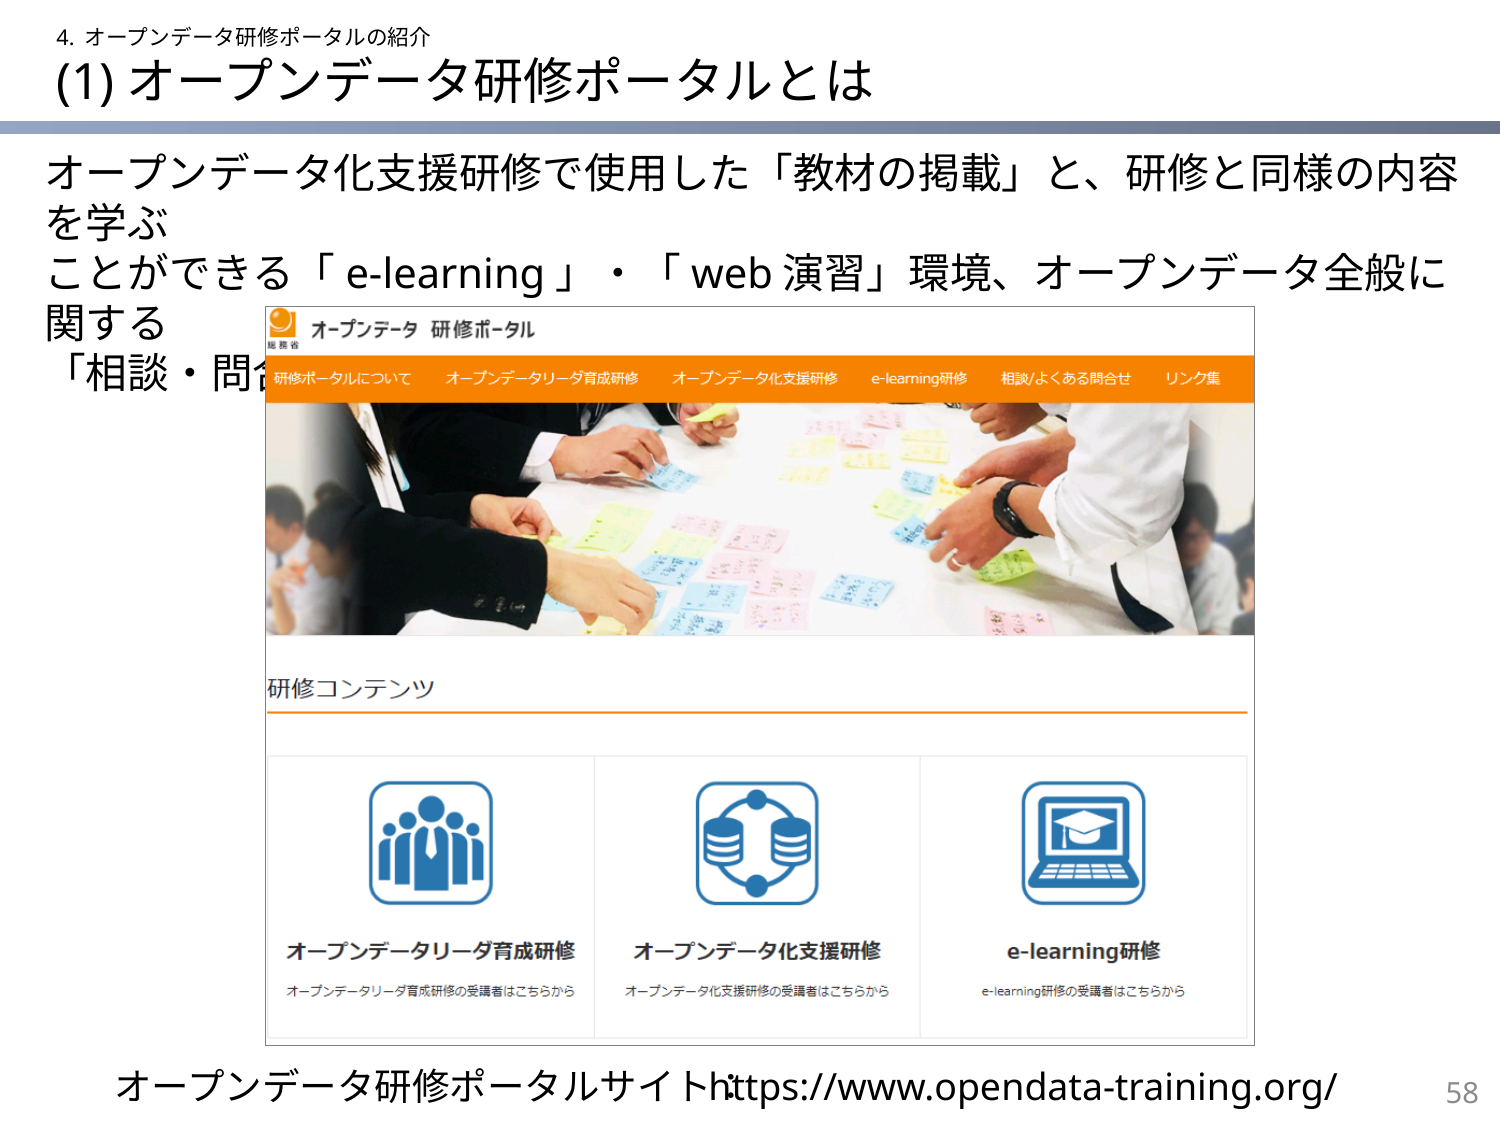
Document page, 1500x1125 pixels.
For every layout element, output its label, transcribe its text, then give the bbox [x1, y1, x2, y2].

text_box 4. オープンデータ研修ポータルの紹介 [41, 19, 1471, 58]
text_box https://www.opendata-training.org/ [765, 1056, 1354, 1116]
title (1)オープンデータ研修ポータルとは [41, 58, 1459, 119]
text_box オープンデータ化支援研修で使用した「教材の掲載」と、研修と同様の内容を学ぶ ことができる「e-learning」・「web演習」環境、オープンデータ全般に関する 「相談・問合せ窓口等」を整備しています。 [29, 139, 1483, 405]
text_box オープンデータ研修ポータルサイト： [99, 1056, 765, 1116]
picture [265, 306, 1255, 1046]
slide_number 57 [1411, 1070, 1495, 1118]
